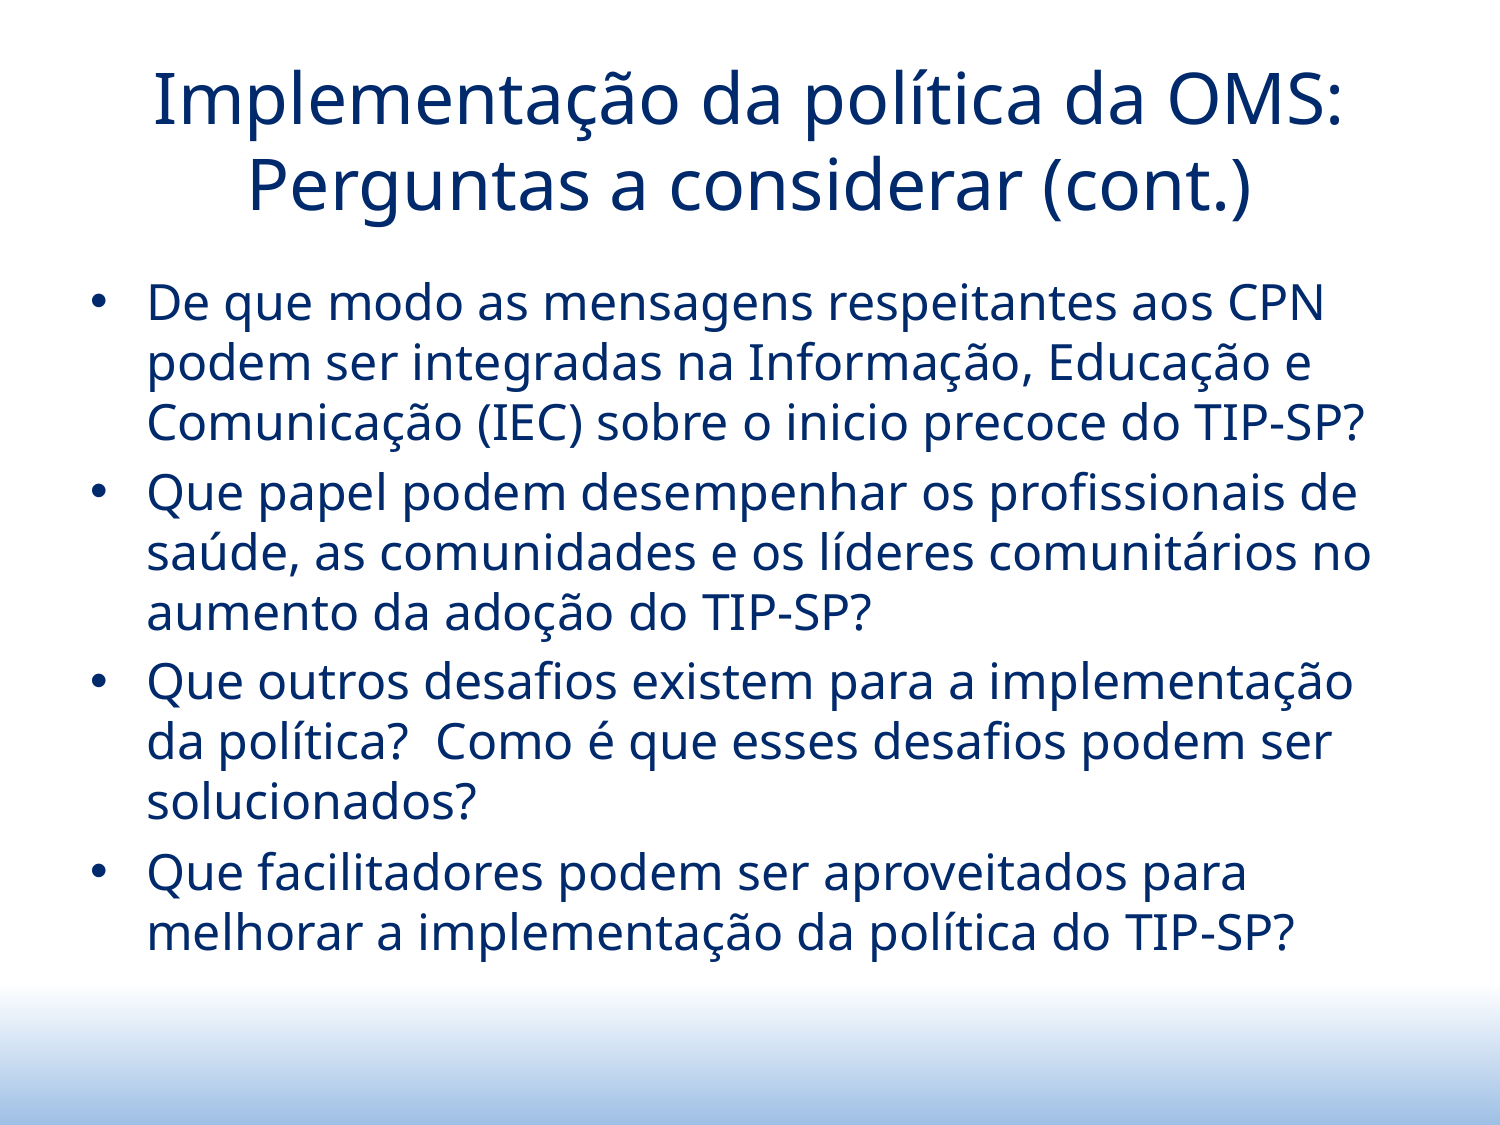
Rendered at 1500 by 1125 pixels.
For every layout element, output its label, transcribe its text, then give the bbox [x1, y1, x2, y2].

list De que modo as mensagens respeitantes aos CPN podem ser integradas na Informação, Educação e Comunicação (IEC) sobre o inicio precoce do TIP-SP? Que papel podem desempenhar os profissionais de saúde, as comunidades e os líderes comunitários no aumento da adoção do TIP-SP? Que outros desafios existem para a implementação da política? Como é que esses desafios podem ser solucionados? Que facilitadores podem ser aproveitados para melhorar a implementação da política do TIP-SP? [75, 262, 1425, 1005]
title Implementação da política da OMS: Perguntas a considerar (cont.) [75, 45, 1425, 233]
